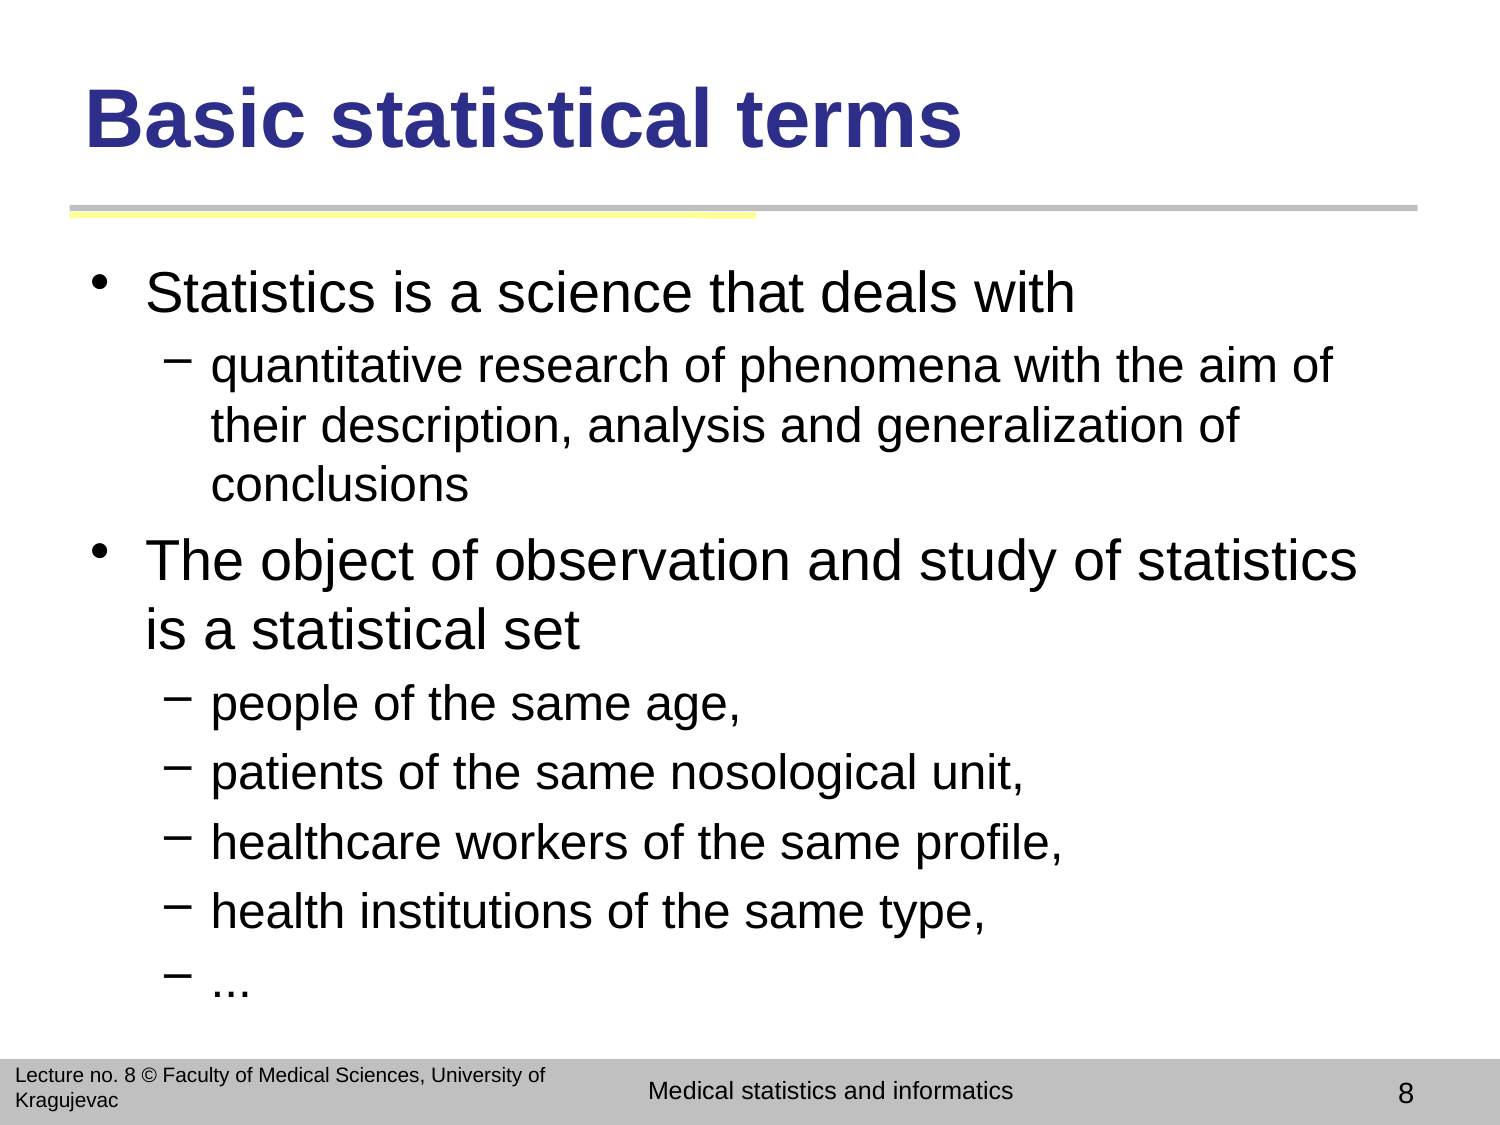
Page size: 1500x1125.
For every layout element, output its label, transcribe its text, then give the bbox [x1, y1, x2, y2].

slide_number 8 [1164, 1066, 1430, 1125]
list Statistics is a science that deals with quantitative research of phenomena with the aim of their description, analysis and generalization of conclusions The object of observation and study of statistics is a statistical set people of the same age, patients of the same nosological unit, healthcare workers of the same profile, health institutions of the same type, ... [74, 246, 1426, 1023]
footer Medical statistics and informatics [512, 1066, 1151, 1125]
title Basic statistical terms [69, 19, 1426, 208]
slide_number Lecture no. 8 © Faculty of Medical Sciences, University of Kragujevac [0, 1053, 614, 1108]
